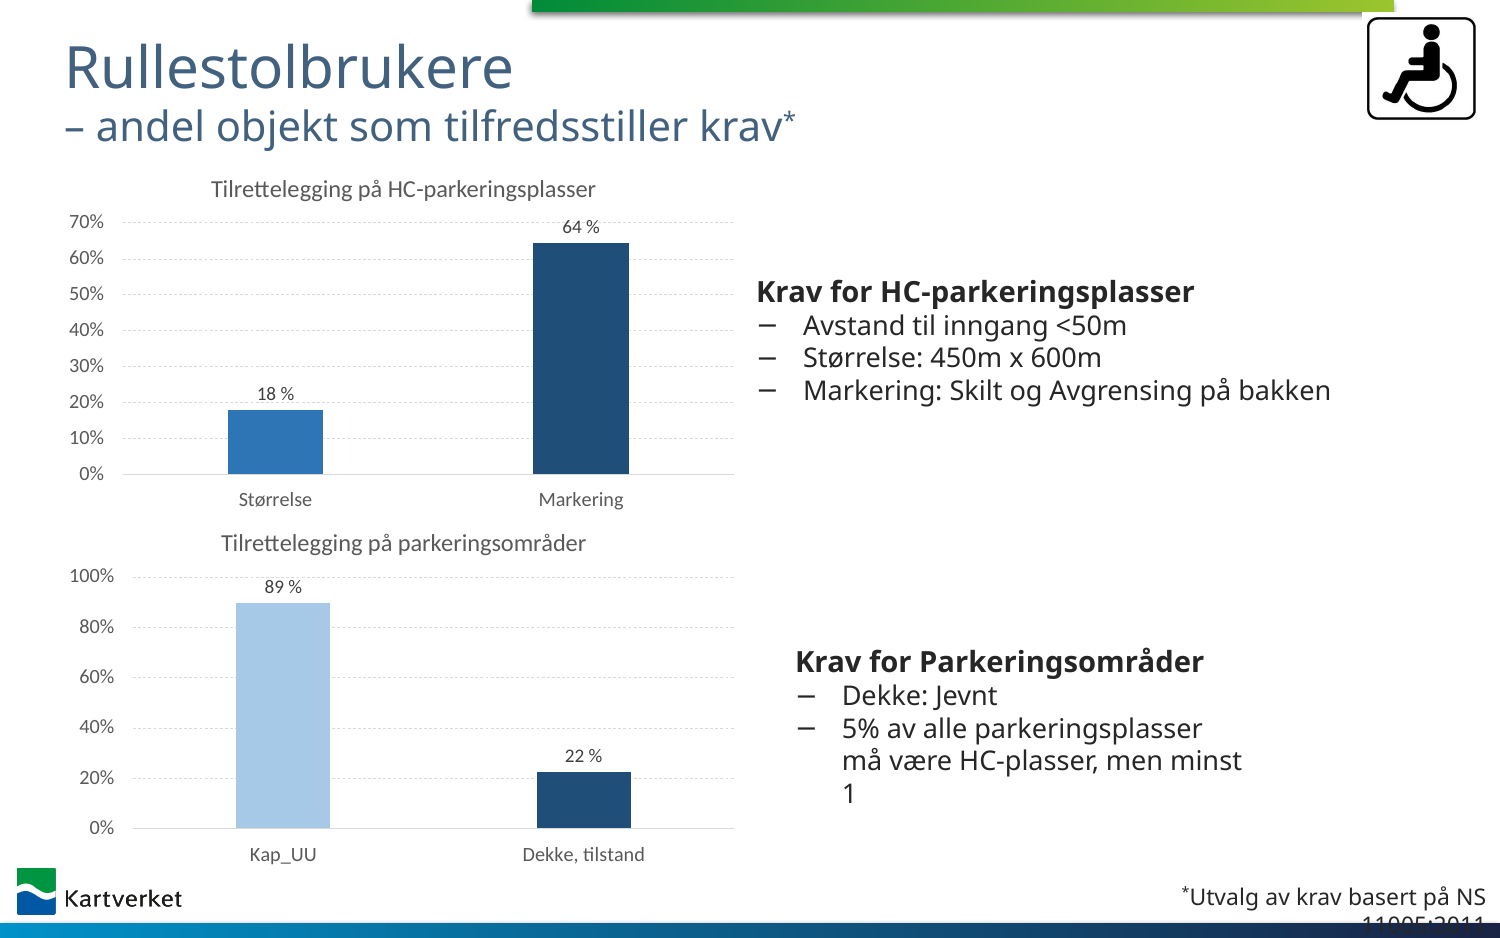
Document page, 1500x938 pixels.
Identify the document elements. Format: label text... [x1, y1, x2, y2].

text_box Krav for HC-parkeringsplasser Avstand til inngang <50m Størrelse: 450m x 600m Markering: Skilt og Avgrensing på bakken [750, 265, 1346, 413]
picture [62, 166, 746, 519]
text_box Krav for Parkeringsområder Dekke: Jevnt 5% av alle parkeringsplasser må være HC-plasser, men minst 1 [780, 636, 1261, 816]
text_box *Utvalg av krav basert på NS 11005:2011 [1068, 873, 1500, 938]
picture [62, 520, 746, 874]
picture [1362, 12, 1481, 126]
text_box Rullestolbrukere – andel objekt som tilfredsstiller krav* [49, 25, 1431, 158]
